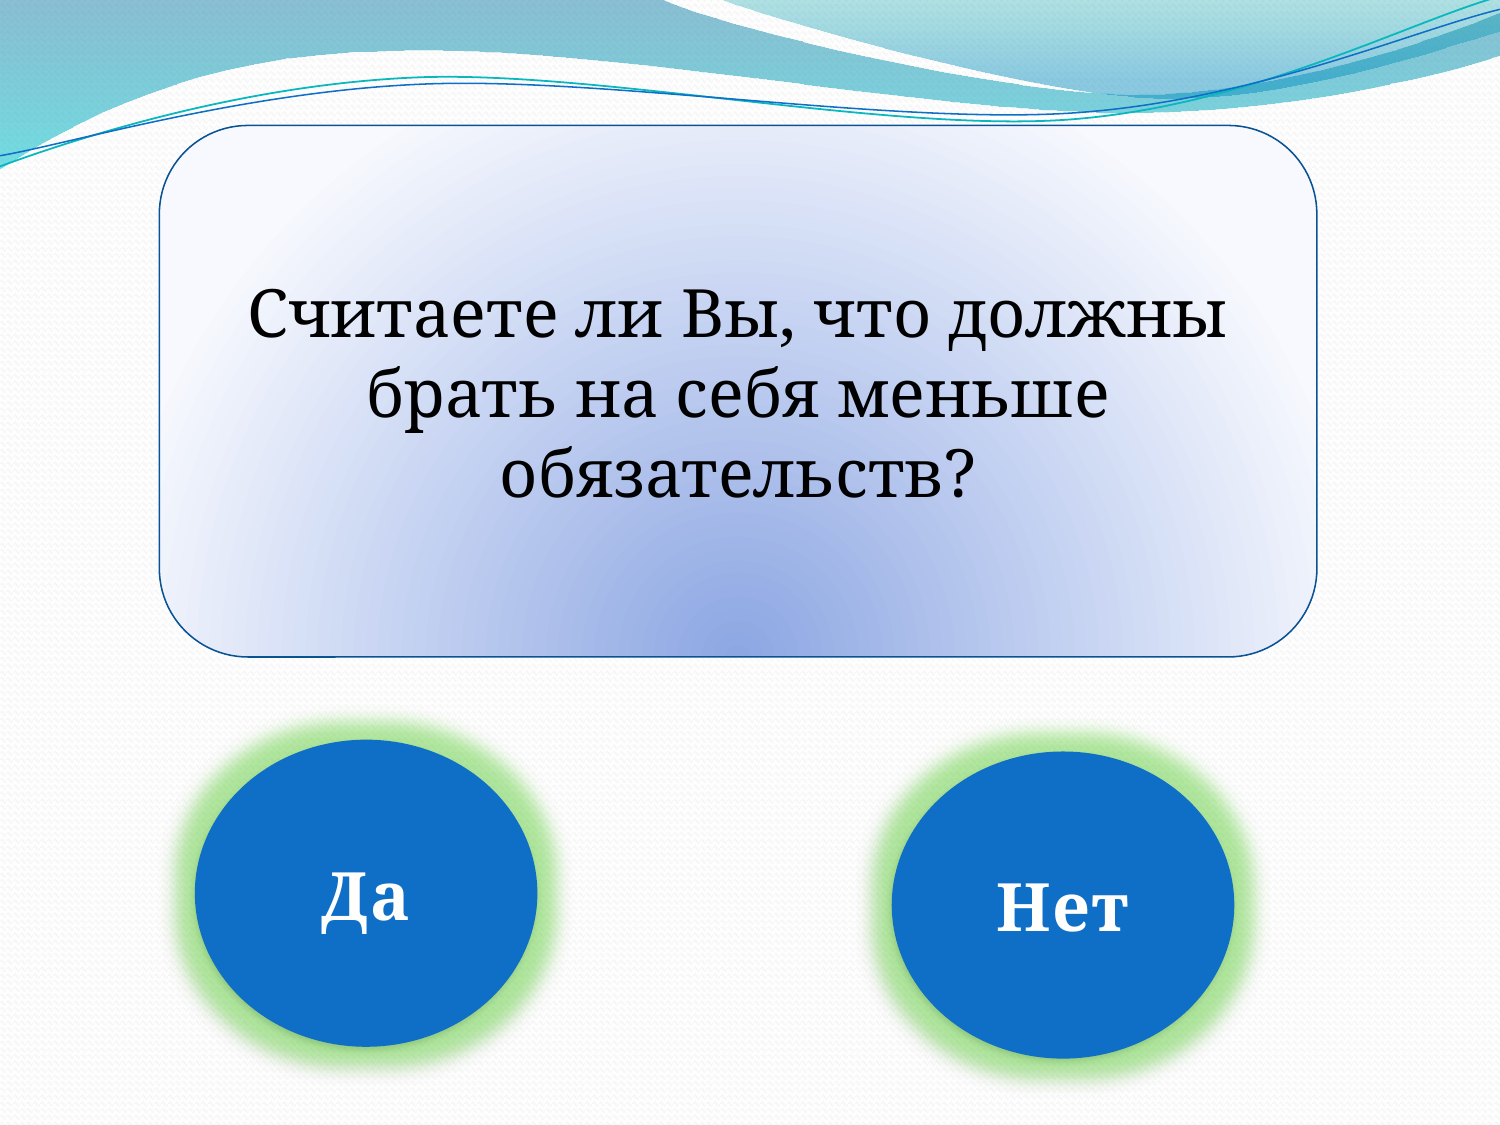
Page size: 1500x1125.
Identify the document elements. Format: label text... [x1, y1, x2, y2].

text_box Да [192, 737, 540, 1049]
text_box Нет [889, 749, 1237, 1061]
text_box Считаете ли Вы, что должны брать на себя меньше обязательств? [158, 124, 1318, 658]
